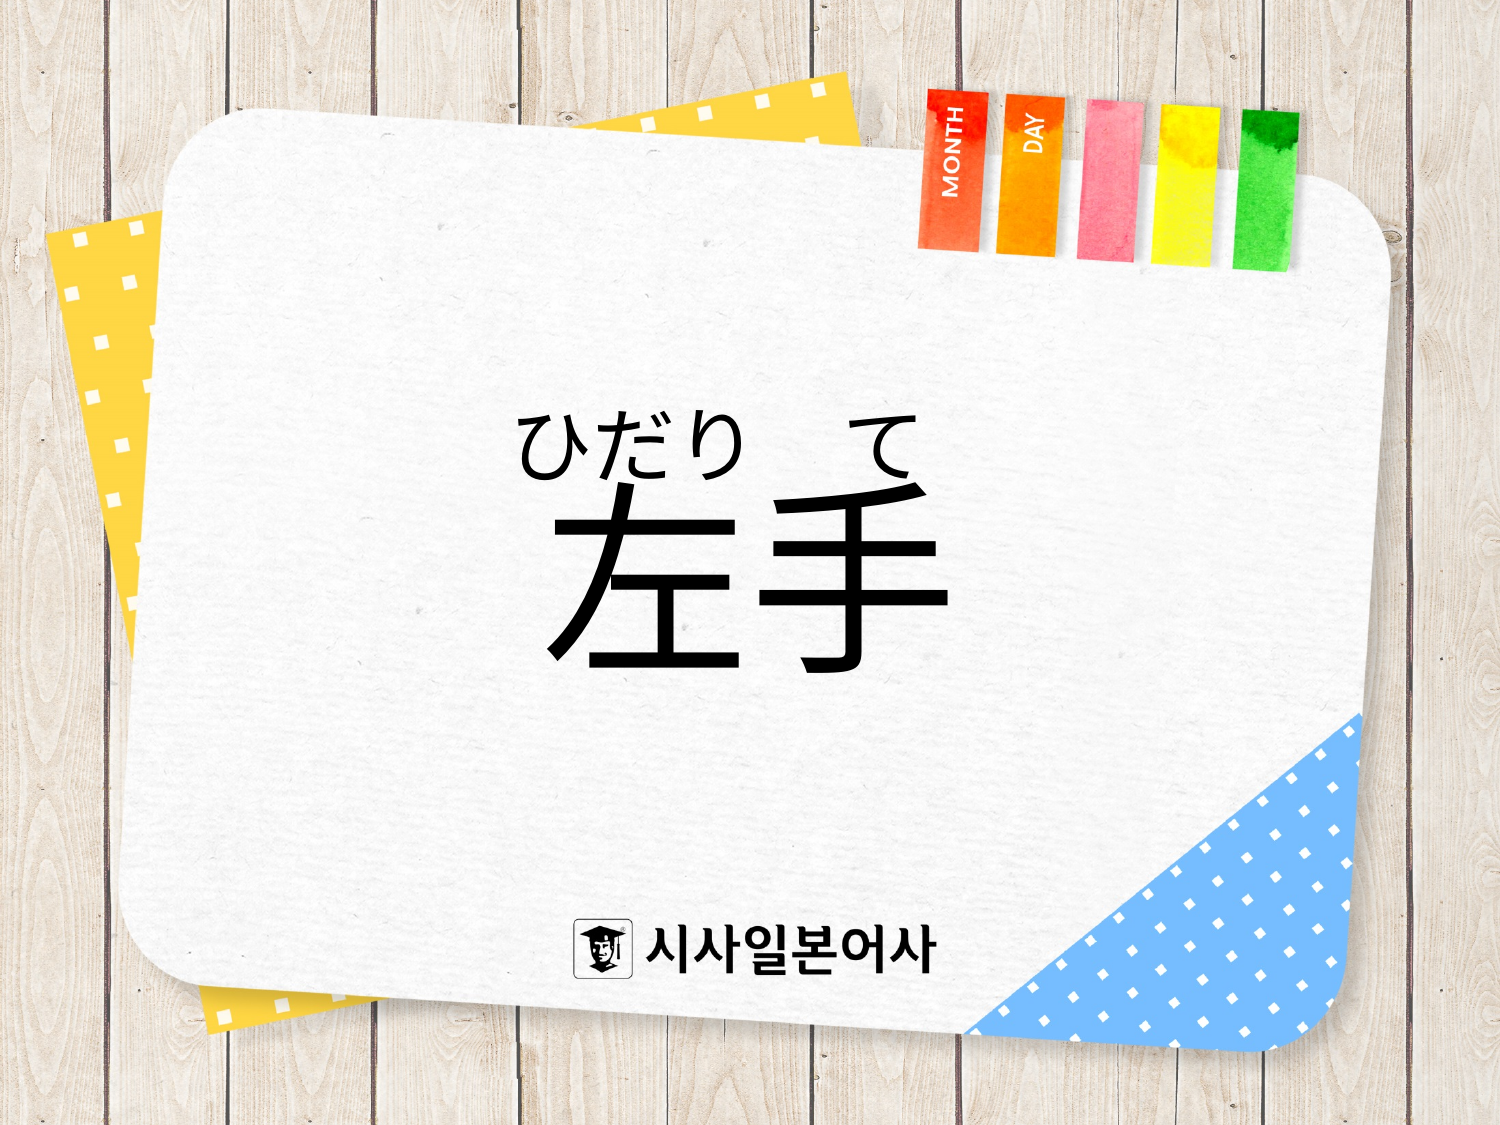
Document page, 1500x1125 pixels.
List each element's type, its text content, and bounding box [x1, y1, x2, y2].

text_box ひだり て [494, 385, 941, 501]
title 左手 [75, 338, 1425, 811]
picture [0, 0, 1500, 1125]
